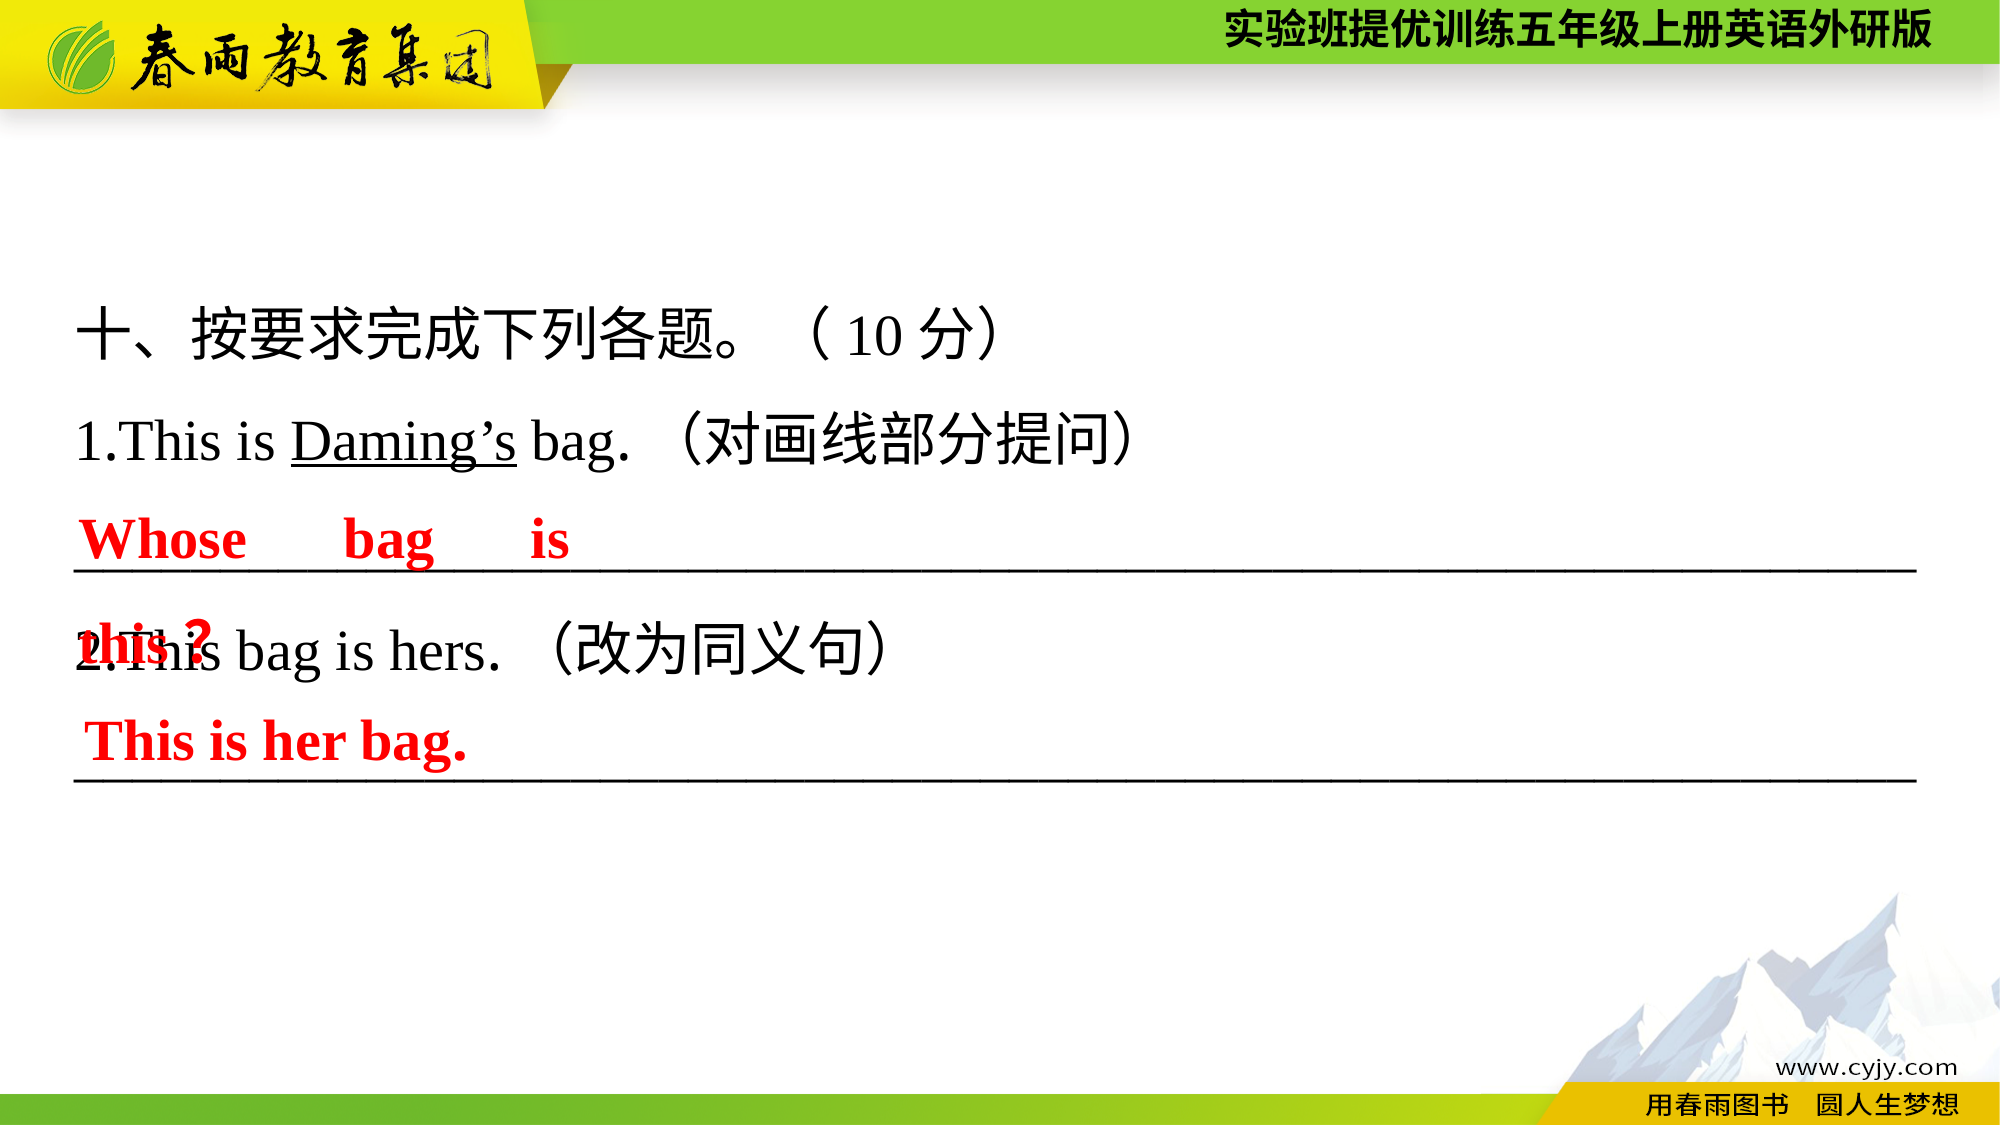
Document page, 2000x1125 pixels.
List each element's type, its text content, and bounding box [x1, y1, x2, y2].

list 十、按要求完成下列各题。（10分） 1.This is Daming’s bag.（对画线部分提问） _______________________________________________________________ 2.This bag is hers.（改为同义句） _______________________________________________________________ [59, 255, 1944, 787]
text_box This is her bag. [70, 659, 484, 780]
picture [0, 0, 2000, 1125]
text_box Whose bag is this？ [64, 457, 586, 578]
